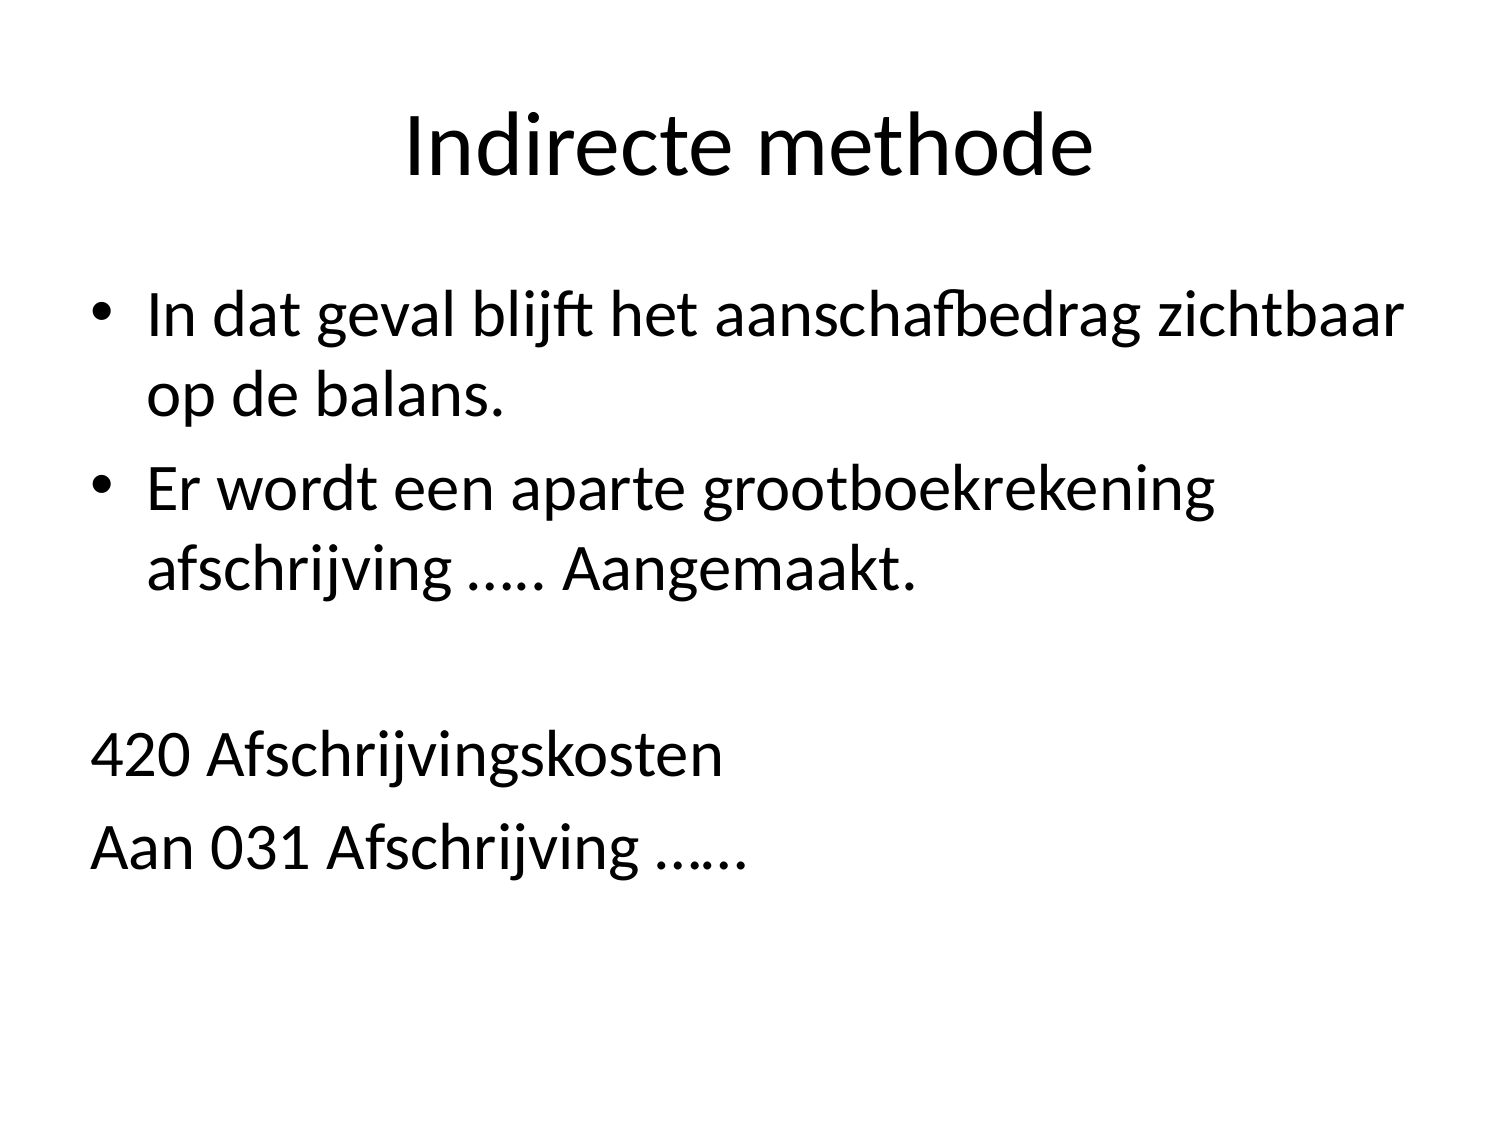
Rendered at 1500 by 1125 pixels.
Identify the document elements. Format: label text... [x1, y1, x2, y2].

list In dat geval blijft het aanschafbedrag zichtbaar op de balans. Er wordt een aparte grootboekrekening afschrijving ….. Aangemaakt. 420 Afschrijvingskosten Aan 031 Afschrijving …… [75, 262, 1425, 1005]
title Indirecte methode [75, 45, 1425, 233]
